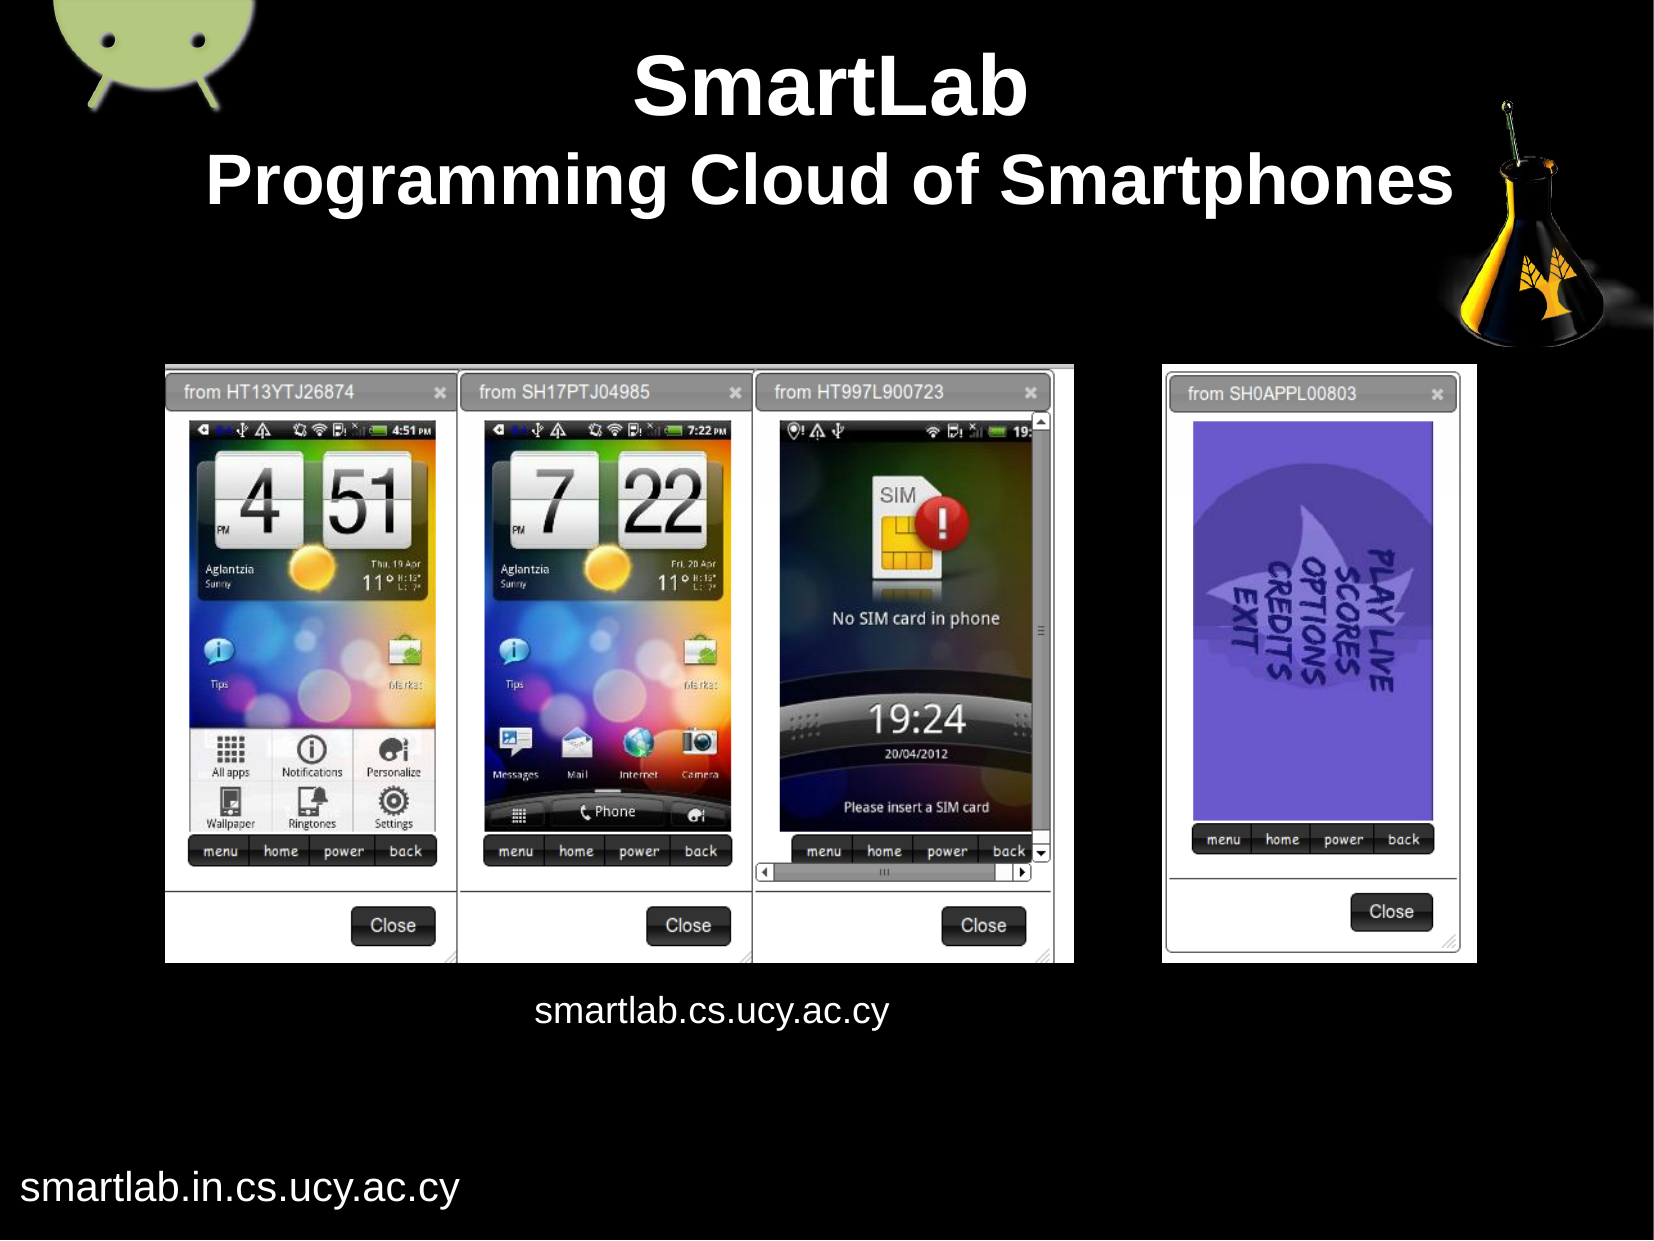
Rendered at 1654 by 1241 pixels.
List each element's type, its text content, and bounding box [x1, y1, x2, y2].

picture [165, 364, 1074, 963]
text_box SmartLab Programming Cloud of Smartphones [82, 17, 1571, 228]
text_box smartlab.cs.ucy.ac.cy [519, 979, 945, 1039]
picture [1162, 364, 1477, 963]
title smartlab.in.cs.ucy.ac.cy [0, 1154, 480, 1216]
picture [1431, 100, 1654, 347]
picture [46, 0, 259, 116]
